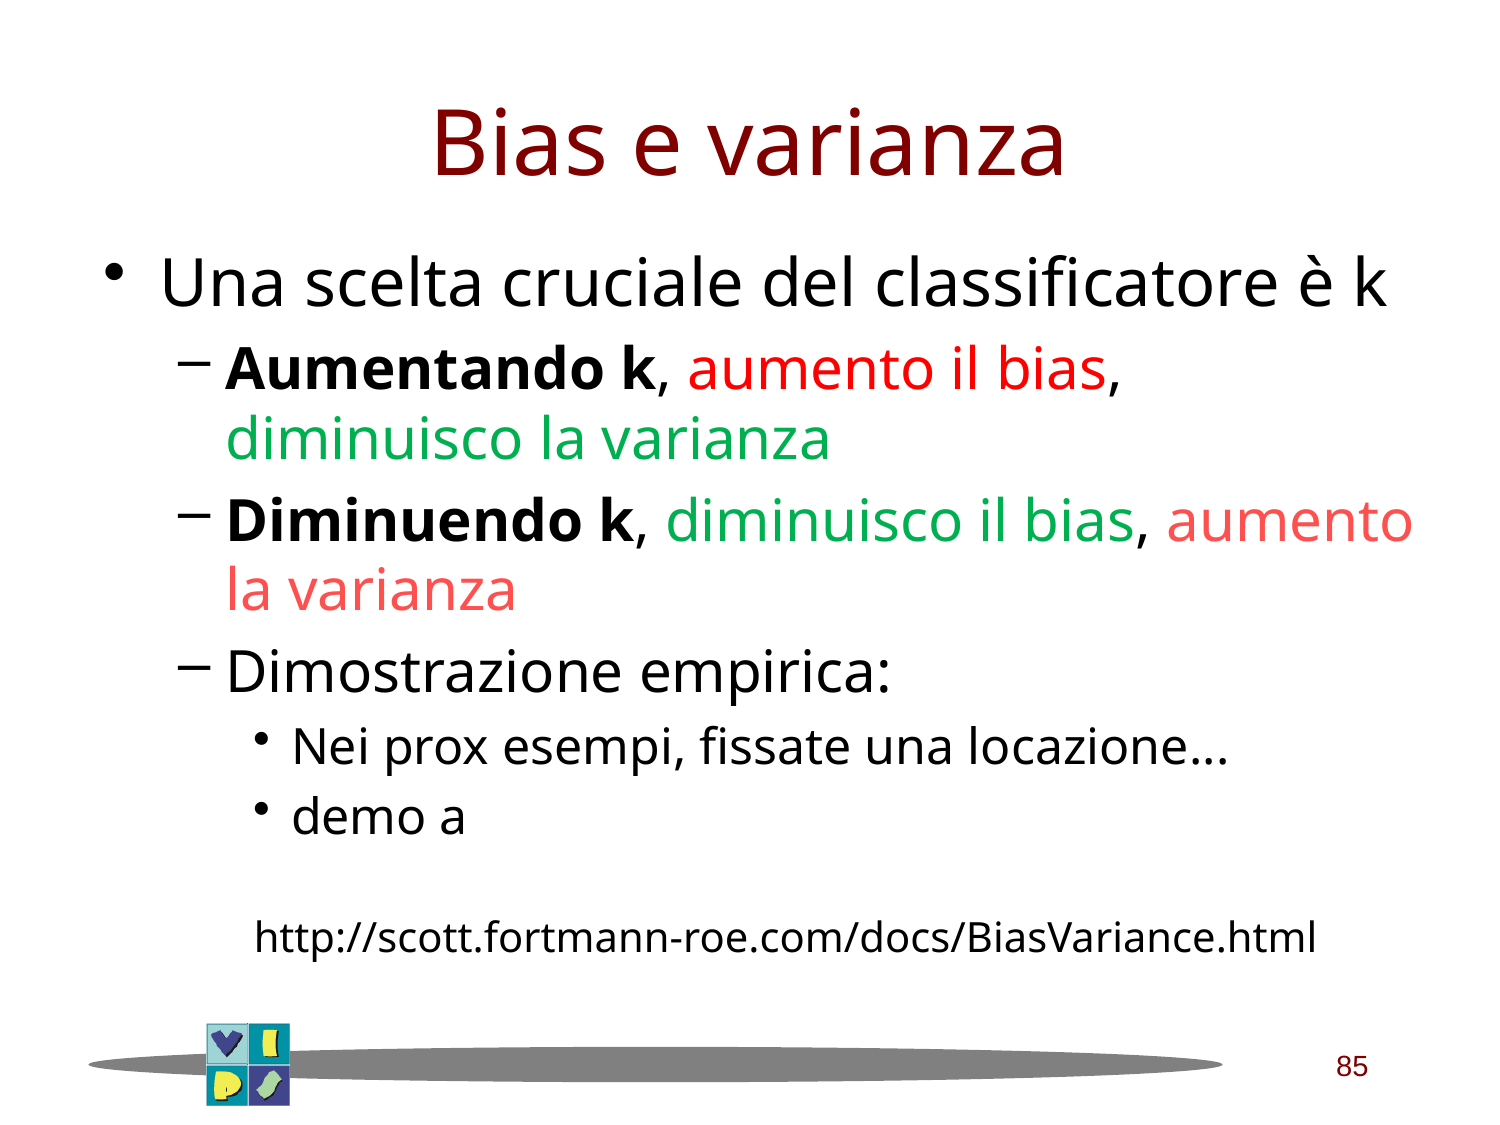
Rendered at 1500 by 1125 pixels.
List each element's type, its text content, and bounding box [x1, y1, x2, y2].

title Bias e varianza [75, 45, 1425, 233]
picture [206, 1023, 290, 1106]
slide_number 85 [1033, 1039, 1384, 1118]
list Una scelta cruciale del classificatore è k Aumentando k, aumento il bias, diminuisco la varianza Diminuendo k, diminuisco il bias, aumento la varianza Dimostrazione empirica: Nei prox esempi, fissate una locazione... demo a http://scott.fortmann-roe.com/docs/BiasVariance.html [88, 231, 1439, 975]
